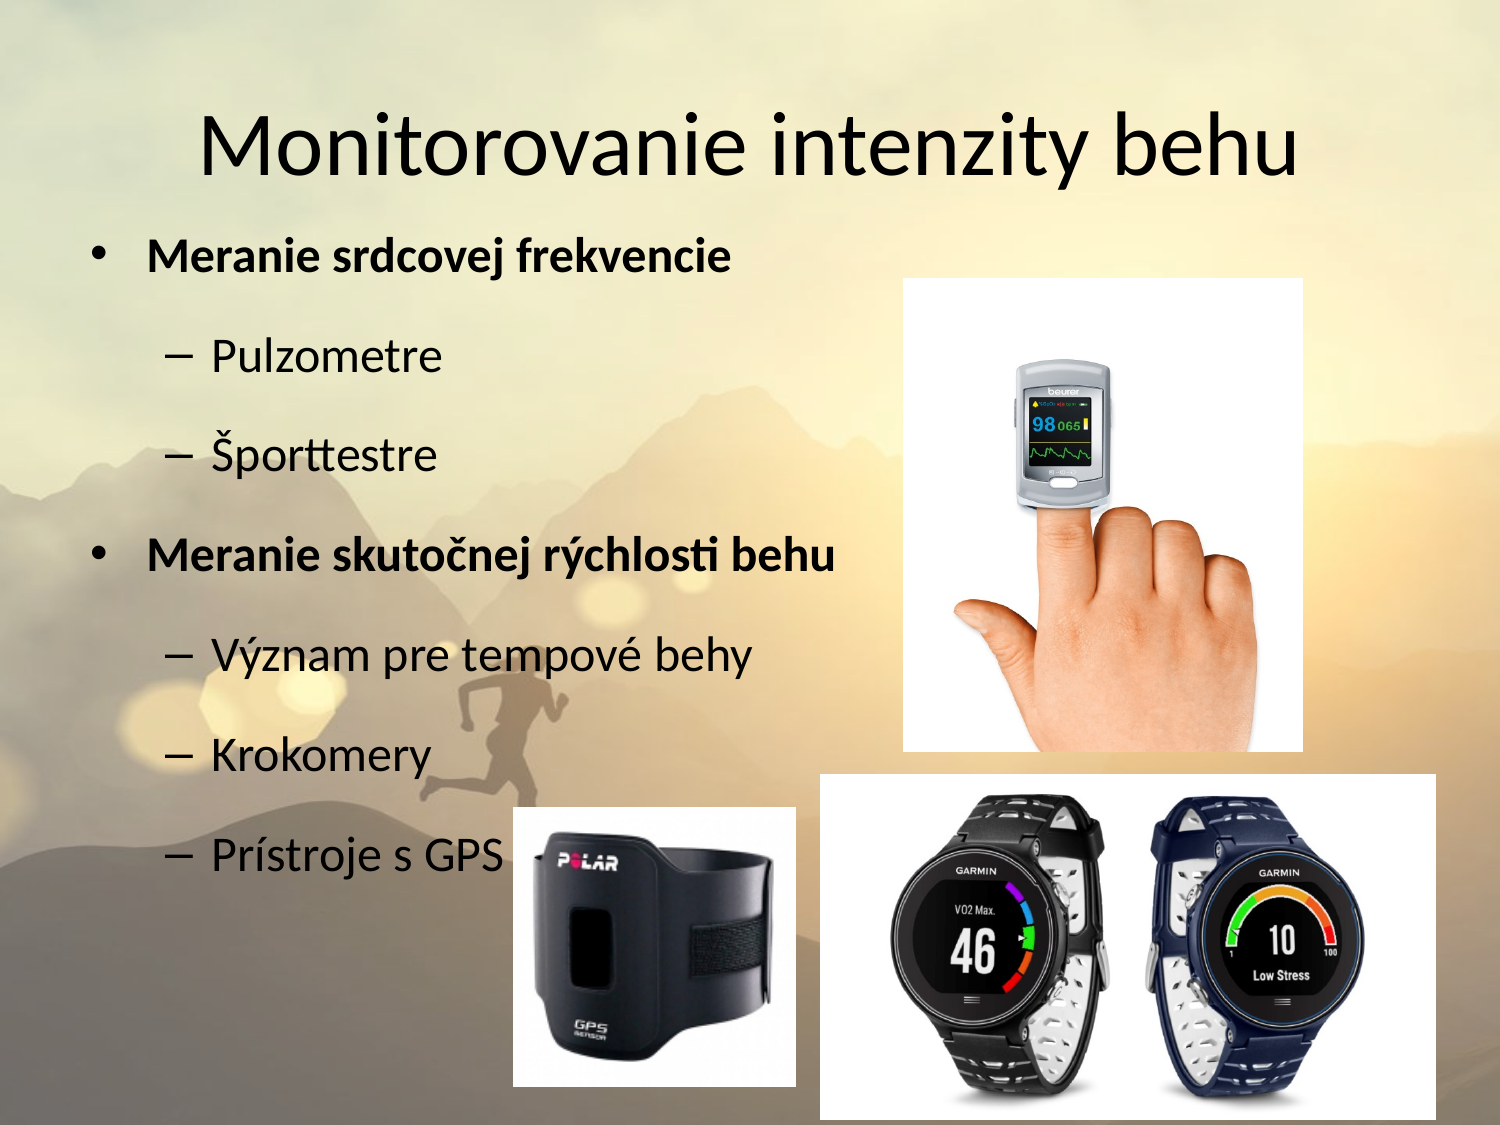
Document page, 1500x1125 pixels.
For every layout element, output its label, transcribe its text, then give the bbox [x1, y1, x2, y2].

picture [820, 774, 1437, 1120]
list Meranie srdcovej frekvencie Pulzometre Športtestre Meranie skutočnej rýchlosti behu Význam pre tempové behy Krokomery Prístroje s GPS [75, 184, 1425, 1005]
picture [903, 278, 1304, 752]
picture [513, 806, 796, 1087]
title Monitorovanie intenzity behu [75, 45, 1425, 184]
